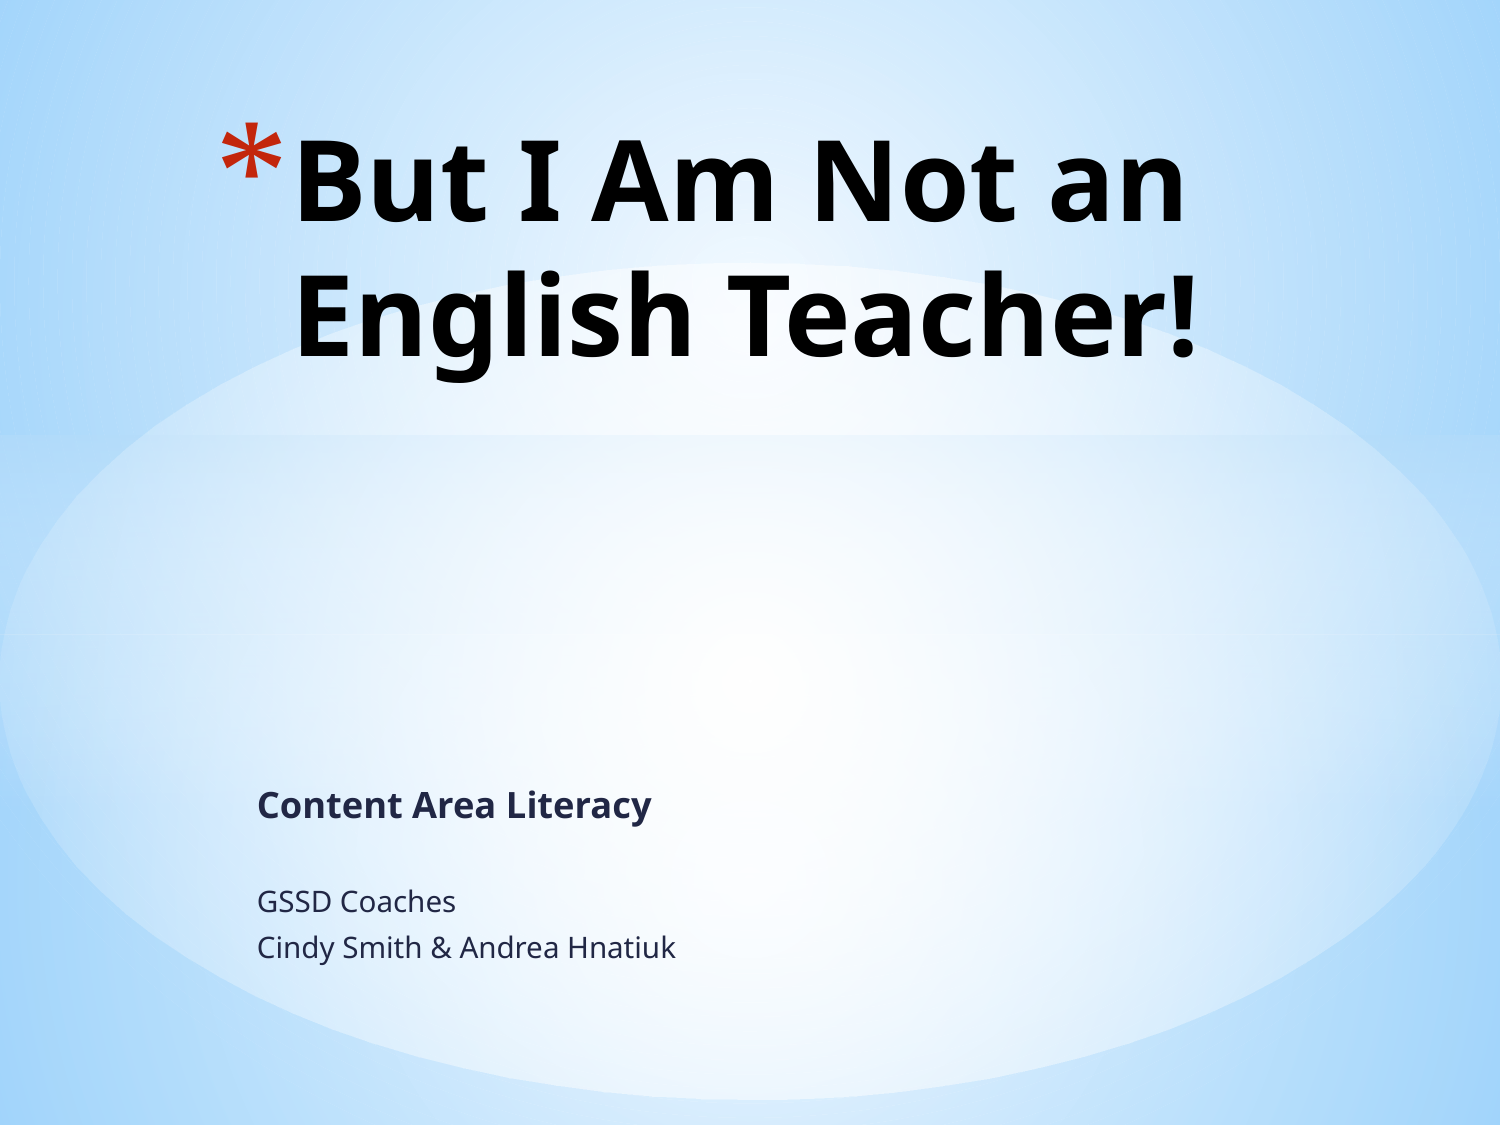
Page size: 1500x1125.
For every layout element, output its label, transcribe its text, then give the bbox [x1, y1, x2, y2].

subtitle Content Area Literacy GSSD Coaches Cindy Smith & Andrea Hnatiuk [241, 775, 1167, 974]
title But I Am Not an English Teacher! [171, 101, 1349, 396]
